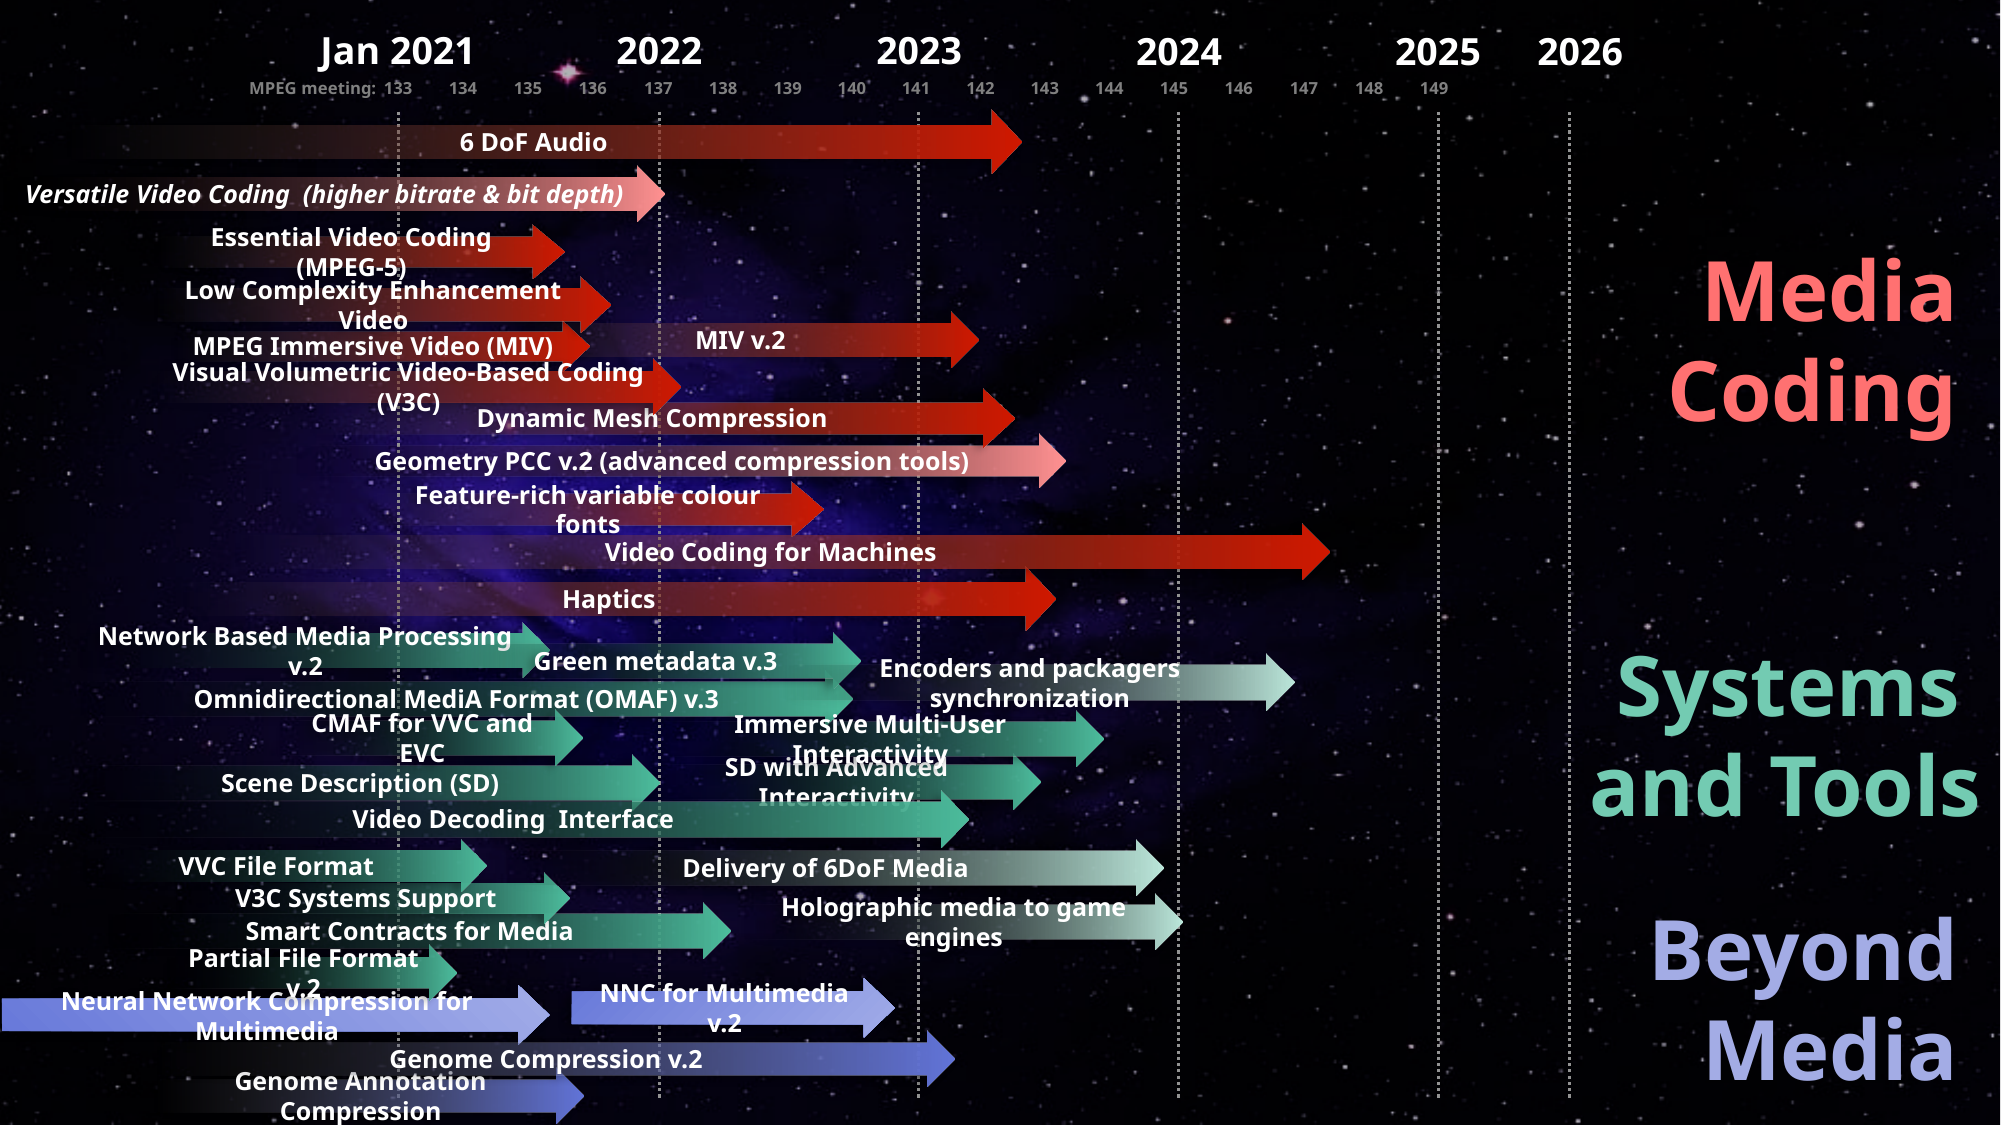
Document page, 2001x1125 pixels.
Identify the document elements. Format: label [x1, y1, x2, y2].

picture [0, 0, 2001, 1125]
text_box [242, 20, 1632, 109]
text_box [1, 109, 1995, 1124]
